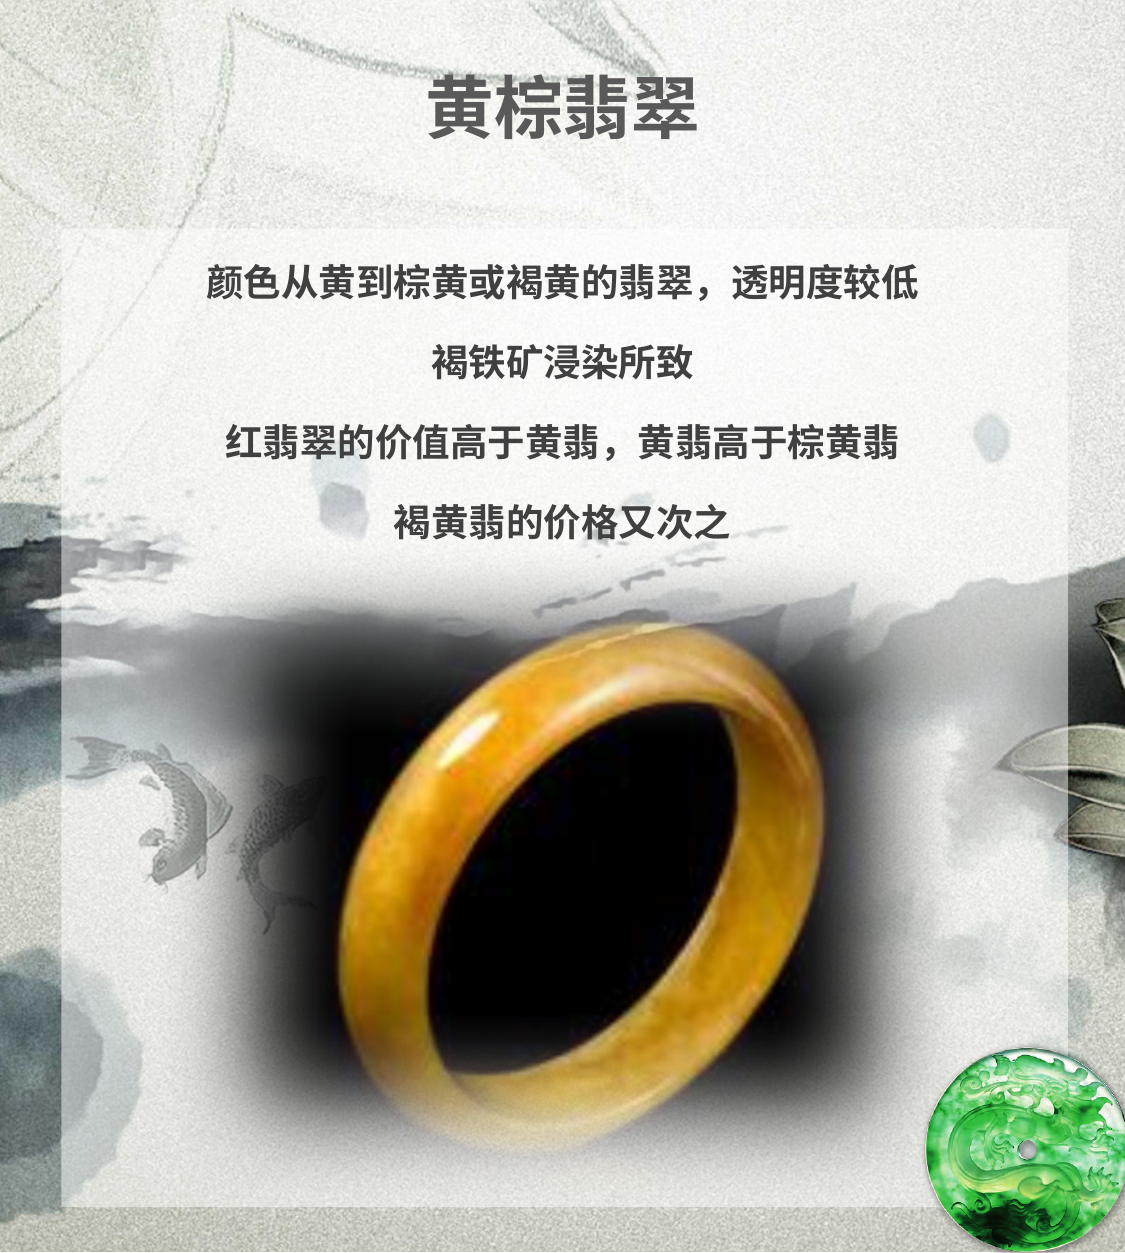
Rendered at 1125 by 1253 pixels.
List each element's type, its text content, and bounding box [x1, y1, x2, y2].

list 颜色从黄到棕黄或褐黄的翡翠，透明度较低 褐铁矿浸染所致 红翡翠的价值高于黄翡，黄翡高于棕黄翡 褐黄翡的价格又次之 [58, 228, 1066, 1208]
title 黄棕翡翠 [60, 32, 1066, 192]
picture [0, 0, 1125, 1253]
